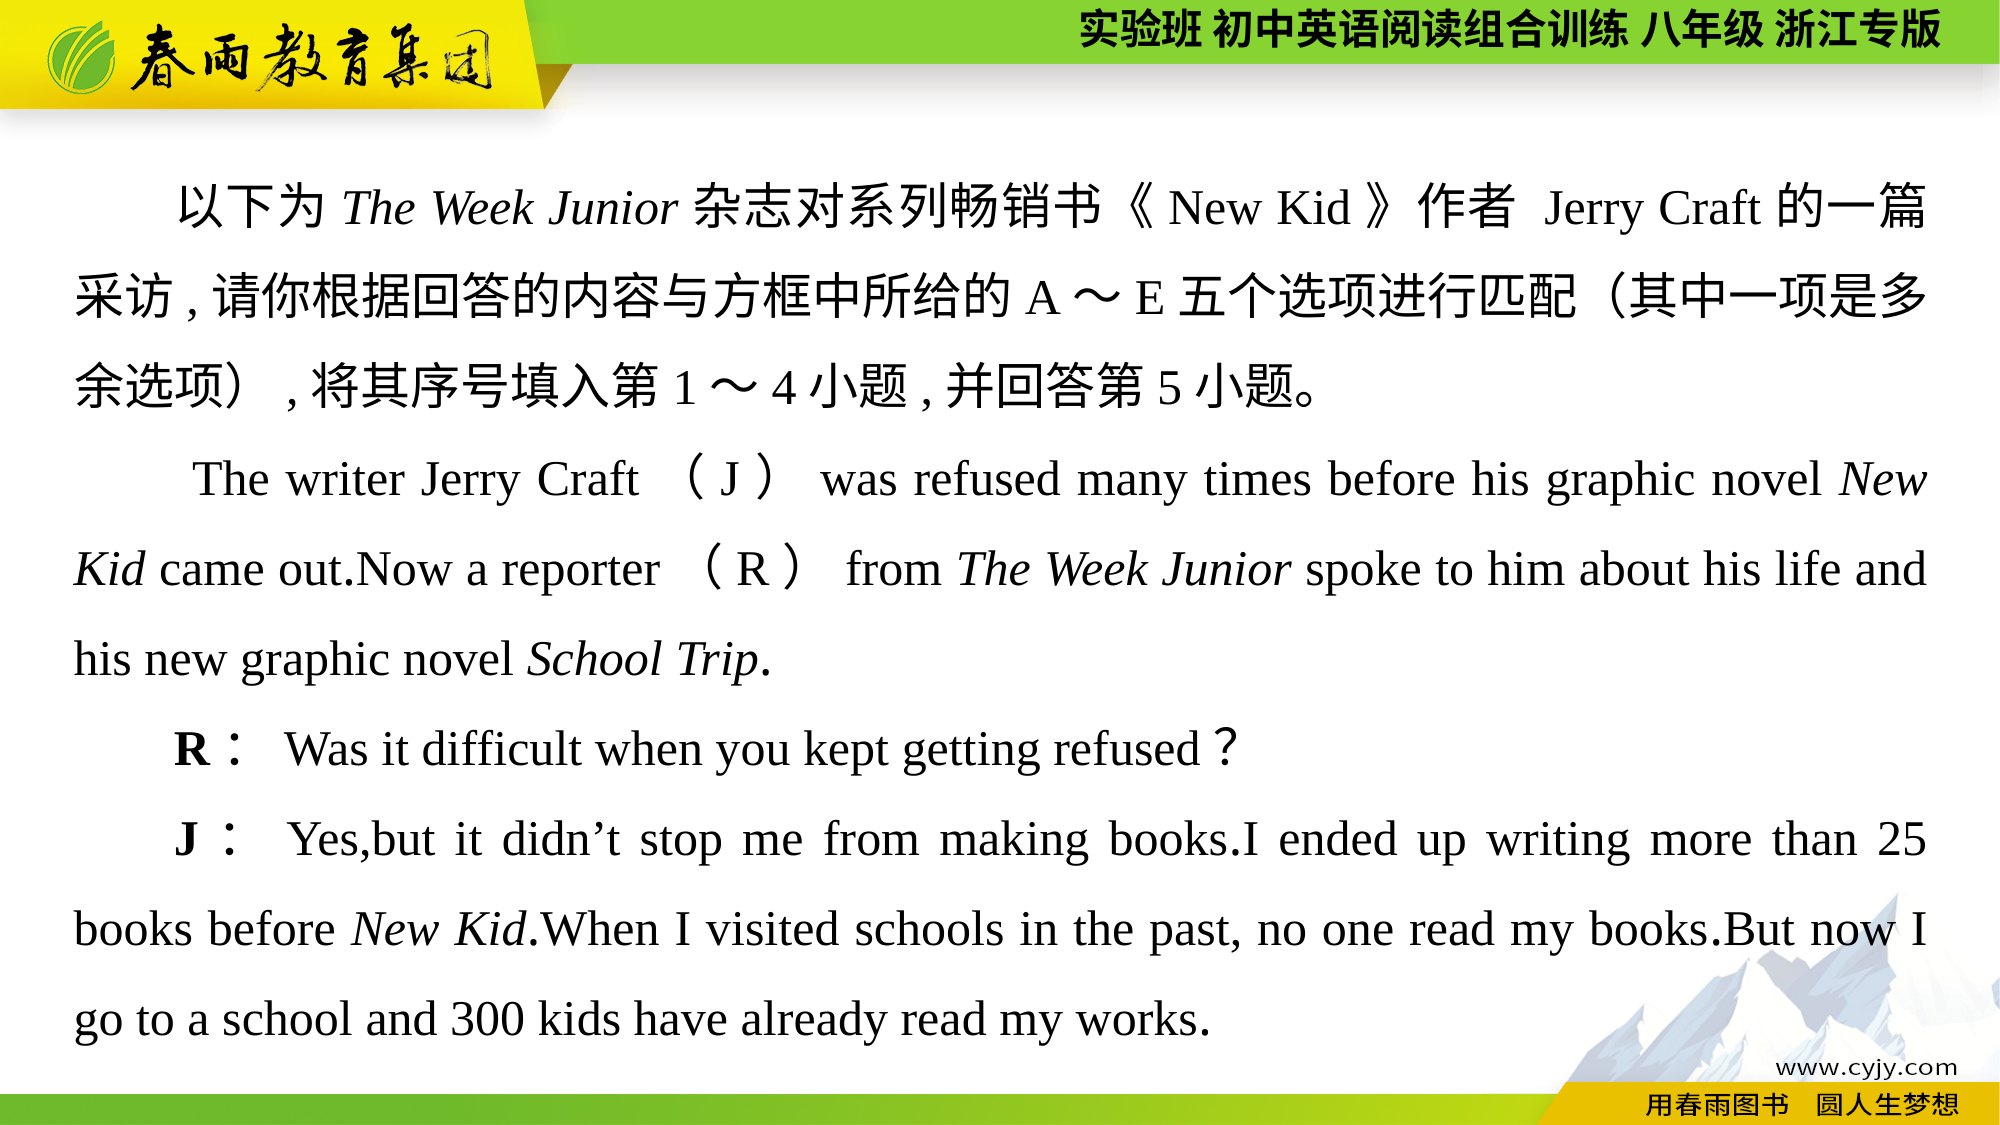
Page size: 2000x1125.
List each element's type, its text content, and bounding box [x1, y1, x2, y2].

list 以下为The Week Junior杂志对系列畅销书《New Kid》作者 Jerry Craft的一篇采访,请你根据回答的内容与方框中所给的A～E五个选项进行匹配（其中一项是多余选项）,将其序号填入第1～4小题,并回答第5小题。 [59, 137, 1944, 414]
text_box The writer Jerry Craft（J）was refused many times before his graphic novel New Kid came out.Now a reporter（R）from The Week Junior spoke to him about his life and his new graphic novel School Trip. R：Was it difficult when you kept getting refused？ J：Yes,but it didn’t stop me from making books.I ended up writing more than 25 books before New Kid.When I visited schools in the past, no one read my books.But now I go to a school and 300 kids have already read my works. [58, 407, 1943, 1053]
picture [0, 0, 2000, 1125]
